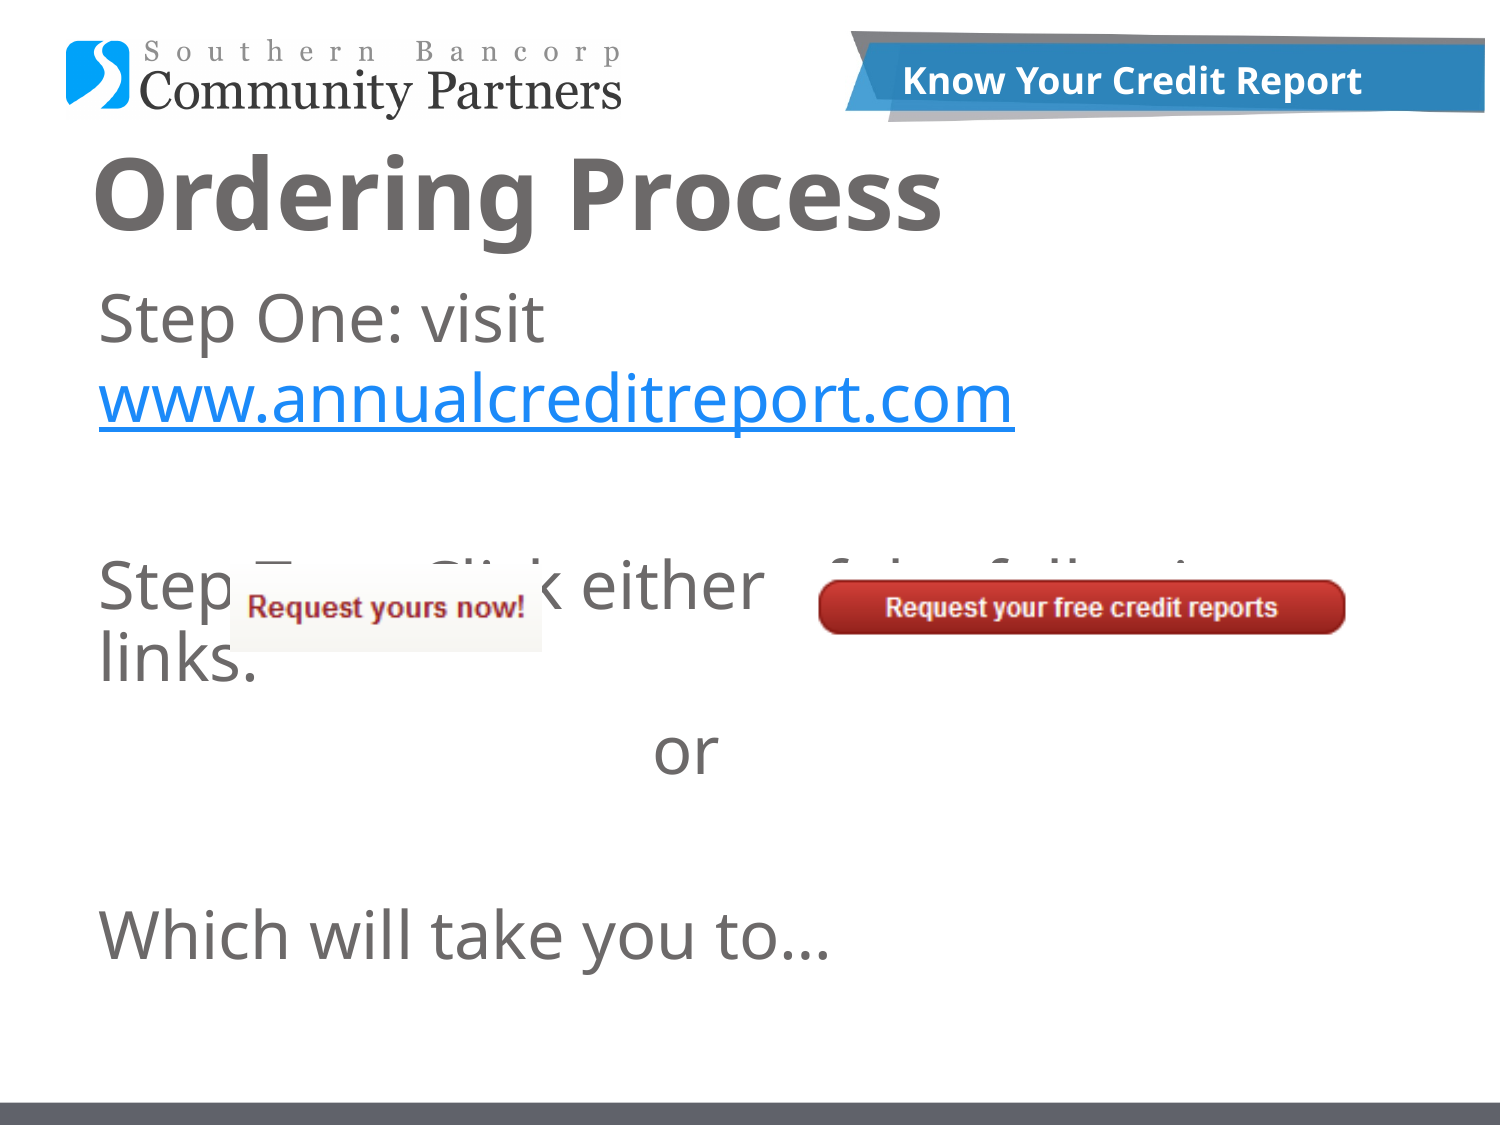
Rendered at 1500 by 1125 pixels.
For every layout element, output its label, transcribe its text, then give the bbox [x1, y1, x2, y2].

picture [845, 31, 1485, 122]
picture [230, 564, 542, 652]
title Ordering Process [75, 127, 1397, 271]
picture [66, 39, 621, 120]
text_box Know Your Credit Report [887, 49, 1469, 110]
list Step One: visit www.annualcreditreport.com Step Two: Click either of the following links. or Which will take you to… [83, 277, 1378, 992]
picture [776, 563, 1387, 659]
